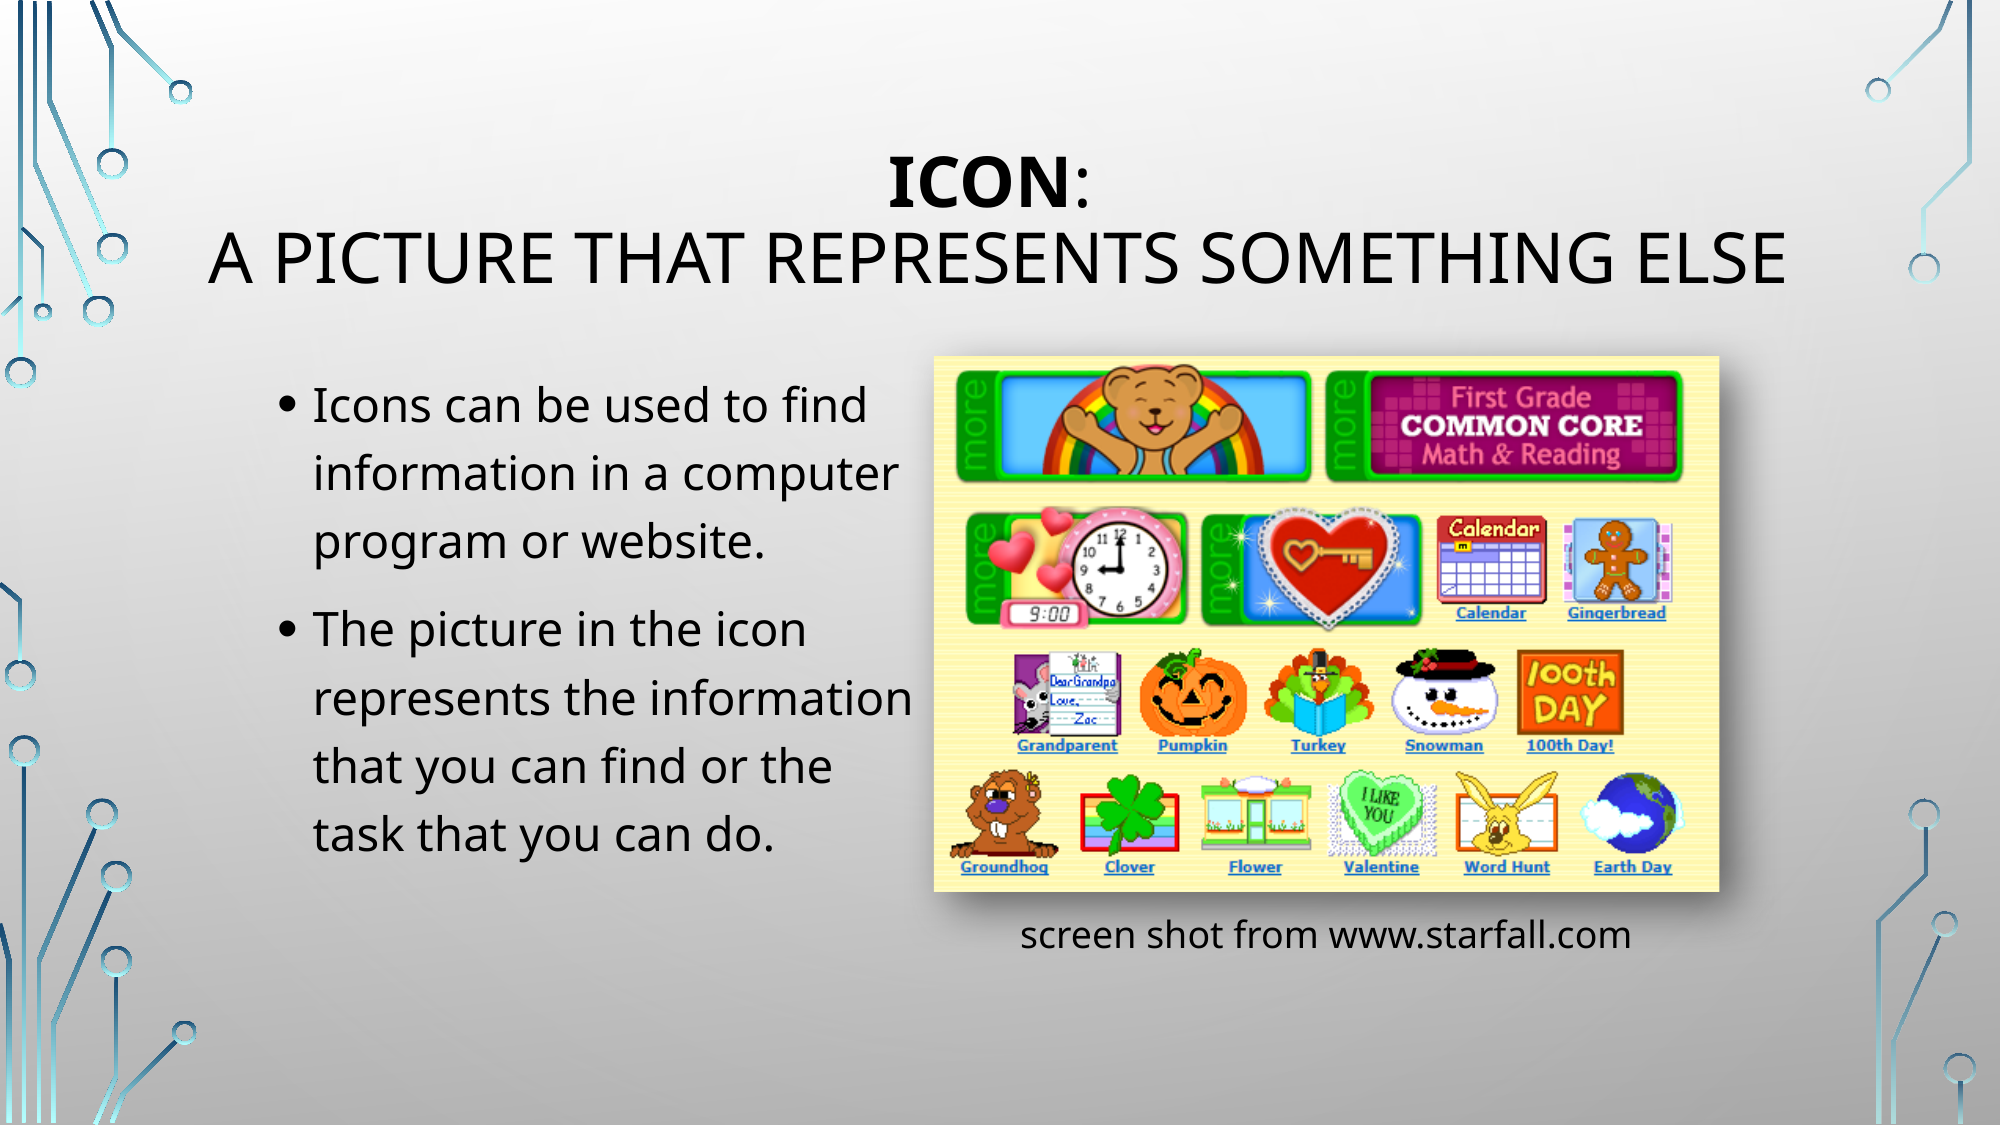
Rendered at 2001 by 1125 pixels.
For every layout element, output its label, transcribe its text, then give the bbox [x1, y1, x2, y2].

list Icons can be used to find information in a computer program or website. The picture in the icon represents the information that you can find or the task that you can do. [262, 356, 932, 913]
title Icon: a picture that represents something else [187, 101, 1813, 344]
text_box screen shot from www.starfall.com [957, 903, 1696, 964]
picture [933, 355, 1720, 892]
